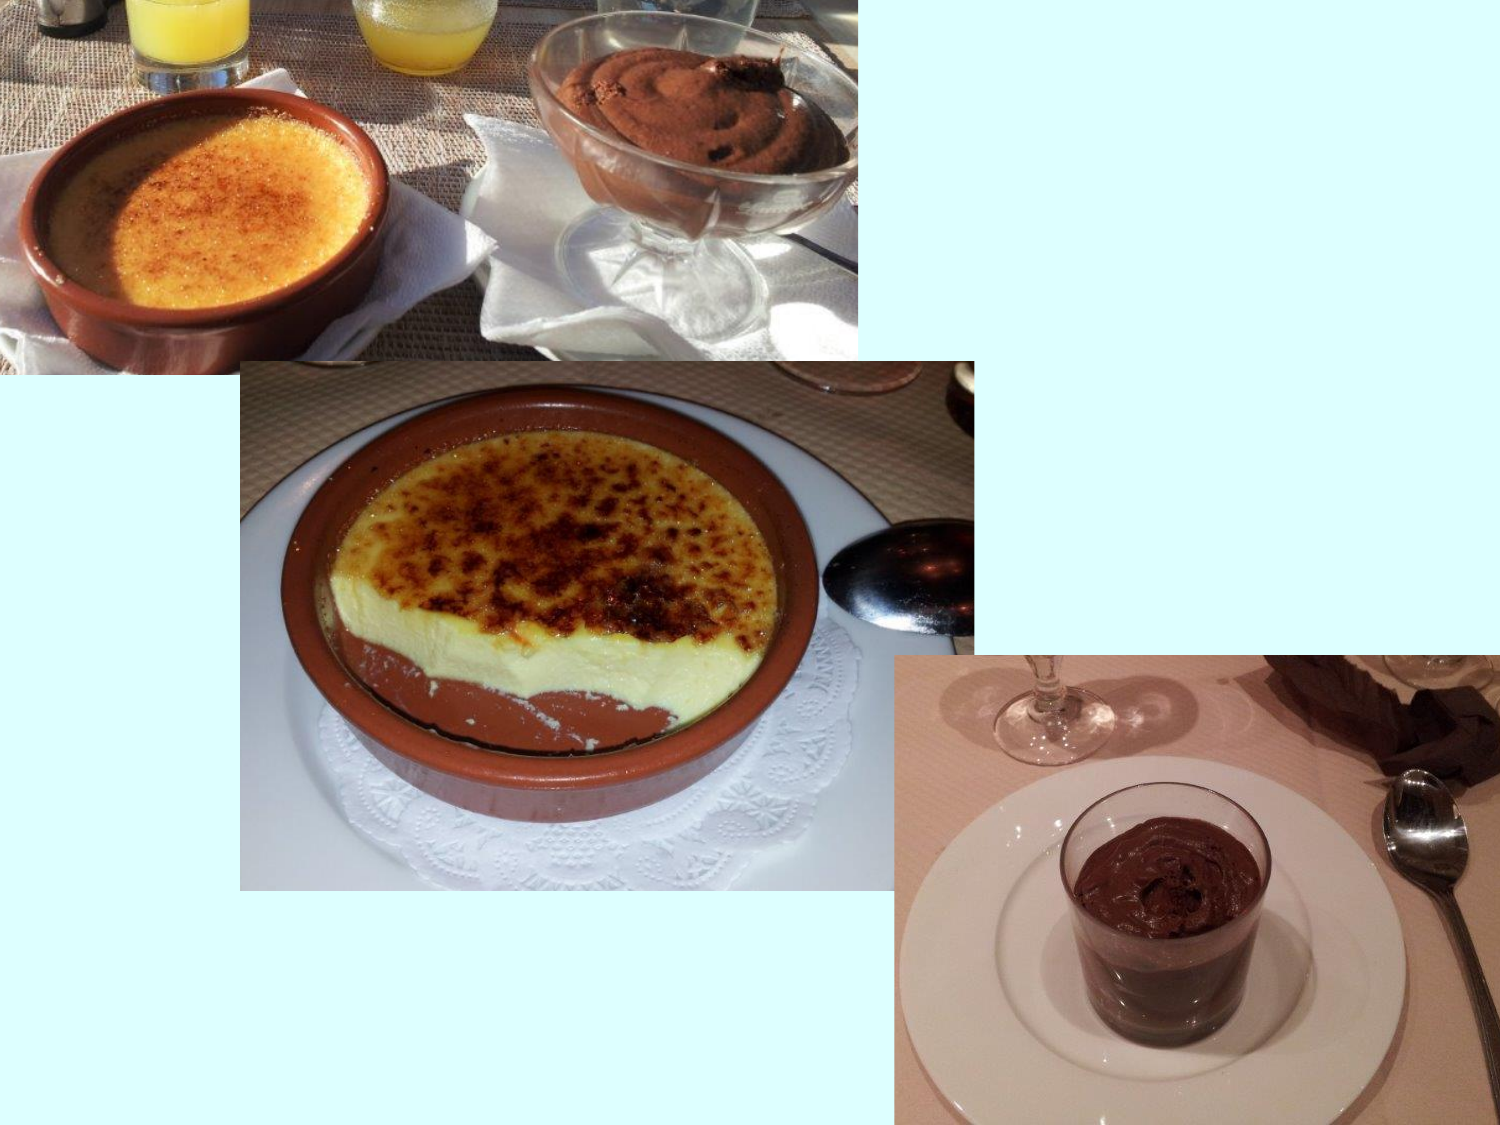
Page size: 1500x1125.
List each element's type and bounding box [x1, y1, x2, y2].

picture [239, 361, 1500, 1125]
list [0, 0, 859, 375]
